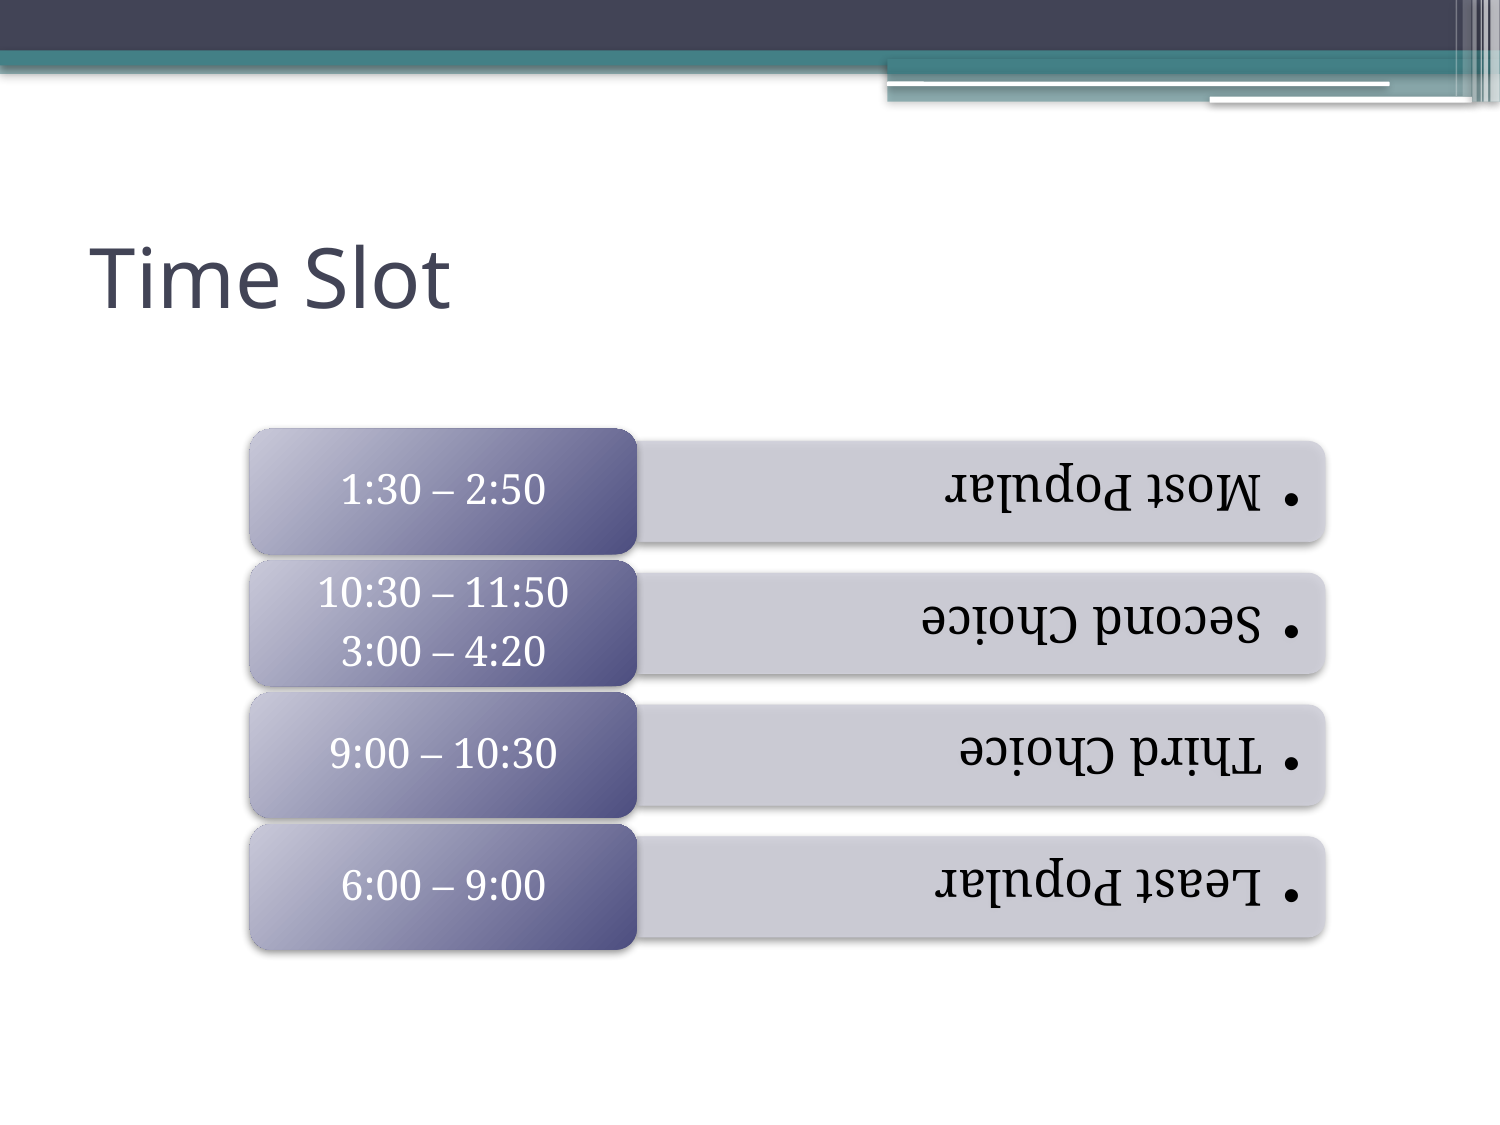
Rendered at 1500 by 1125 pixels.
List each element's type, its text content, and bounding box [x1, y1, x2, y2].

title Time Slot [75, 187, 1425, 363]
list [249, 428, 1326, 951]
